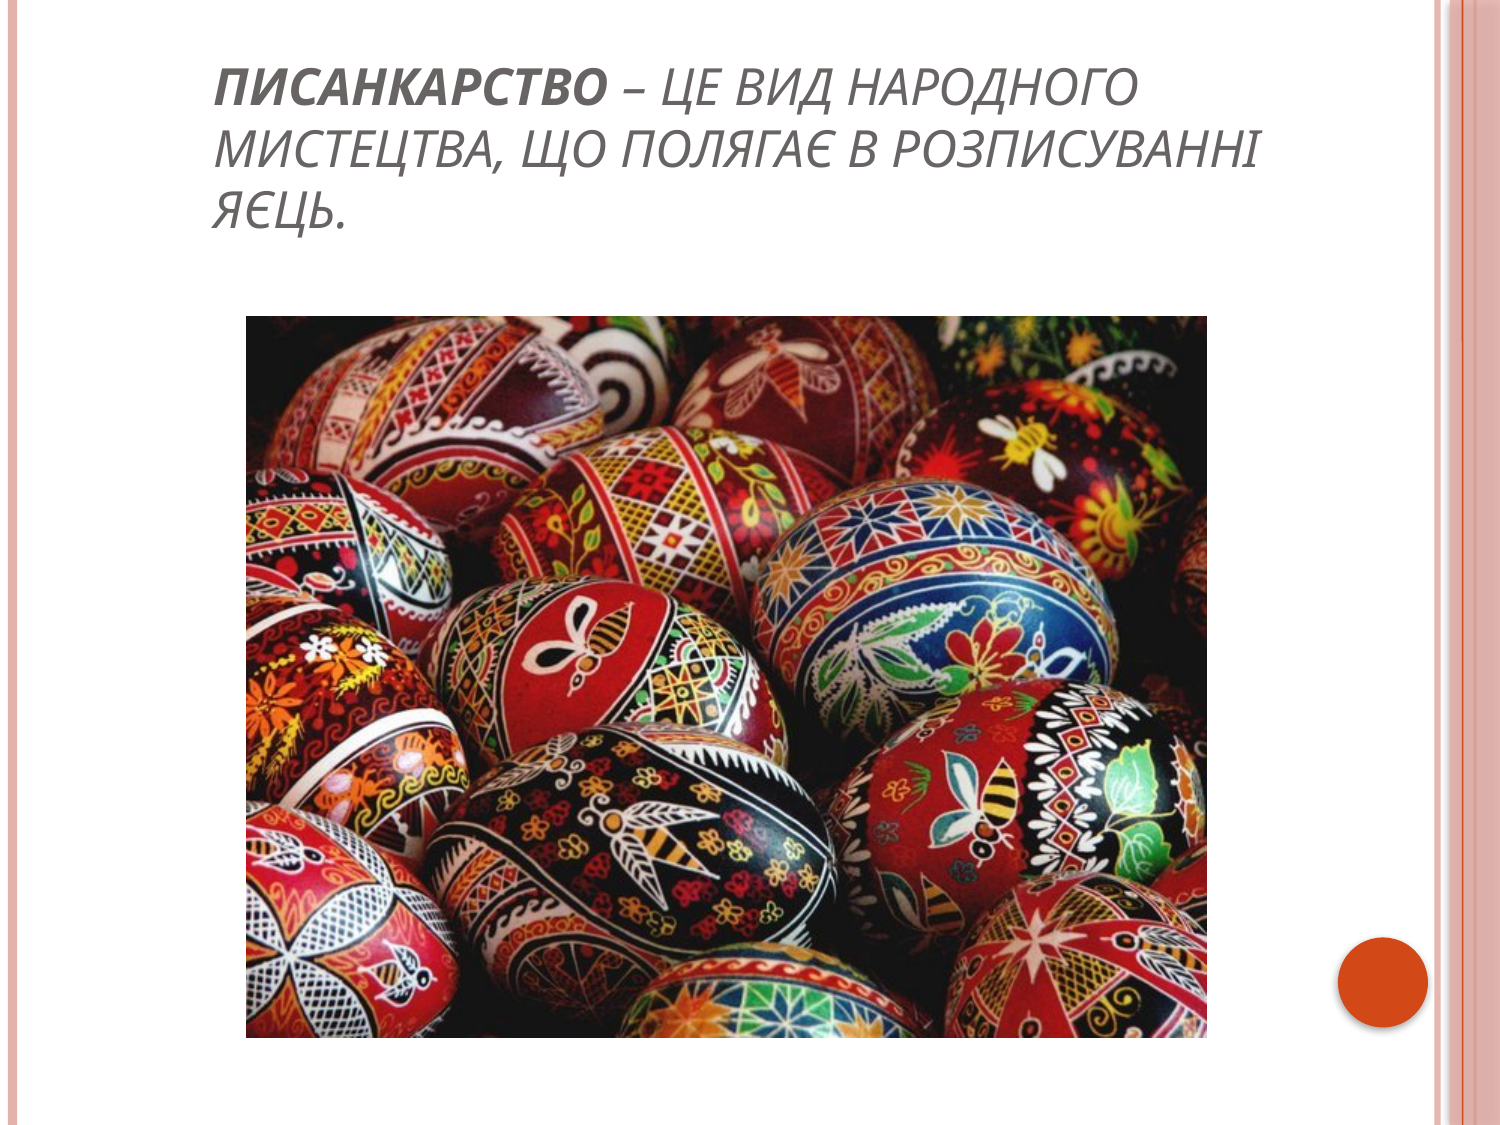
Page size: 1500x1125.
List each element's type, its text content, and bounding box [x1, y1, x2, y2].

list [245, 315, 1208, 1038]
title ПИСАНКАРСТВО – ЦЕ ВИД НАРОДНОГО МИСТЕЦТВА, ЩО ПОЛЯГАЄ В РОЗПИСУВАННІ ЯЄЦЬ. [199, 45, 1325, 247]
